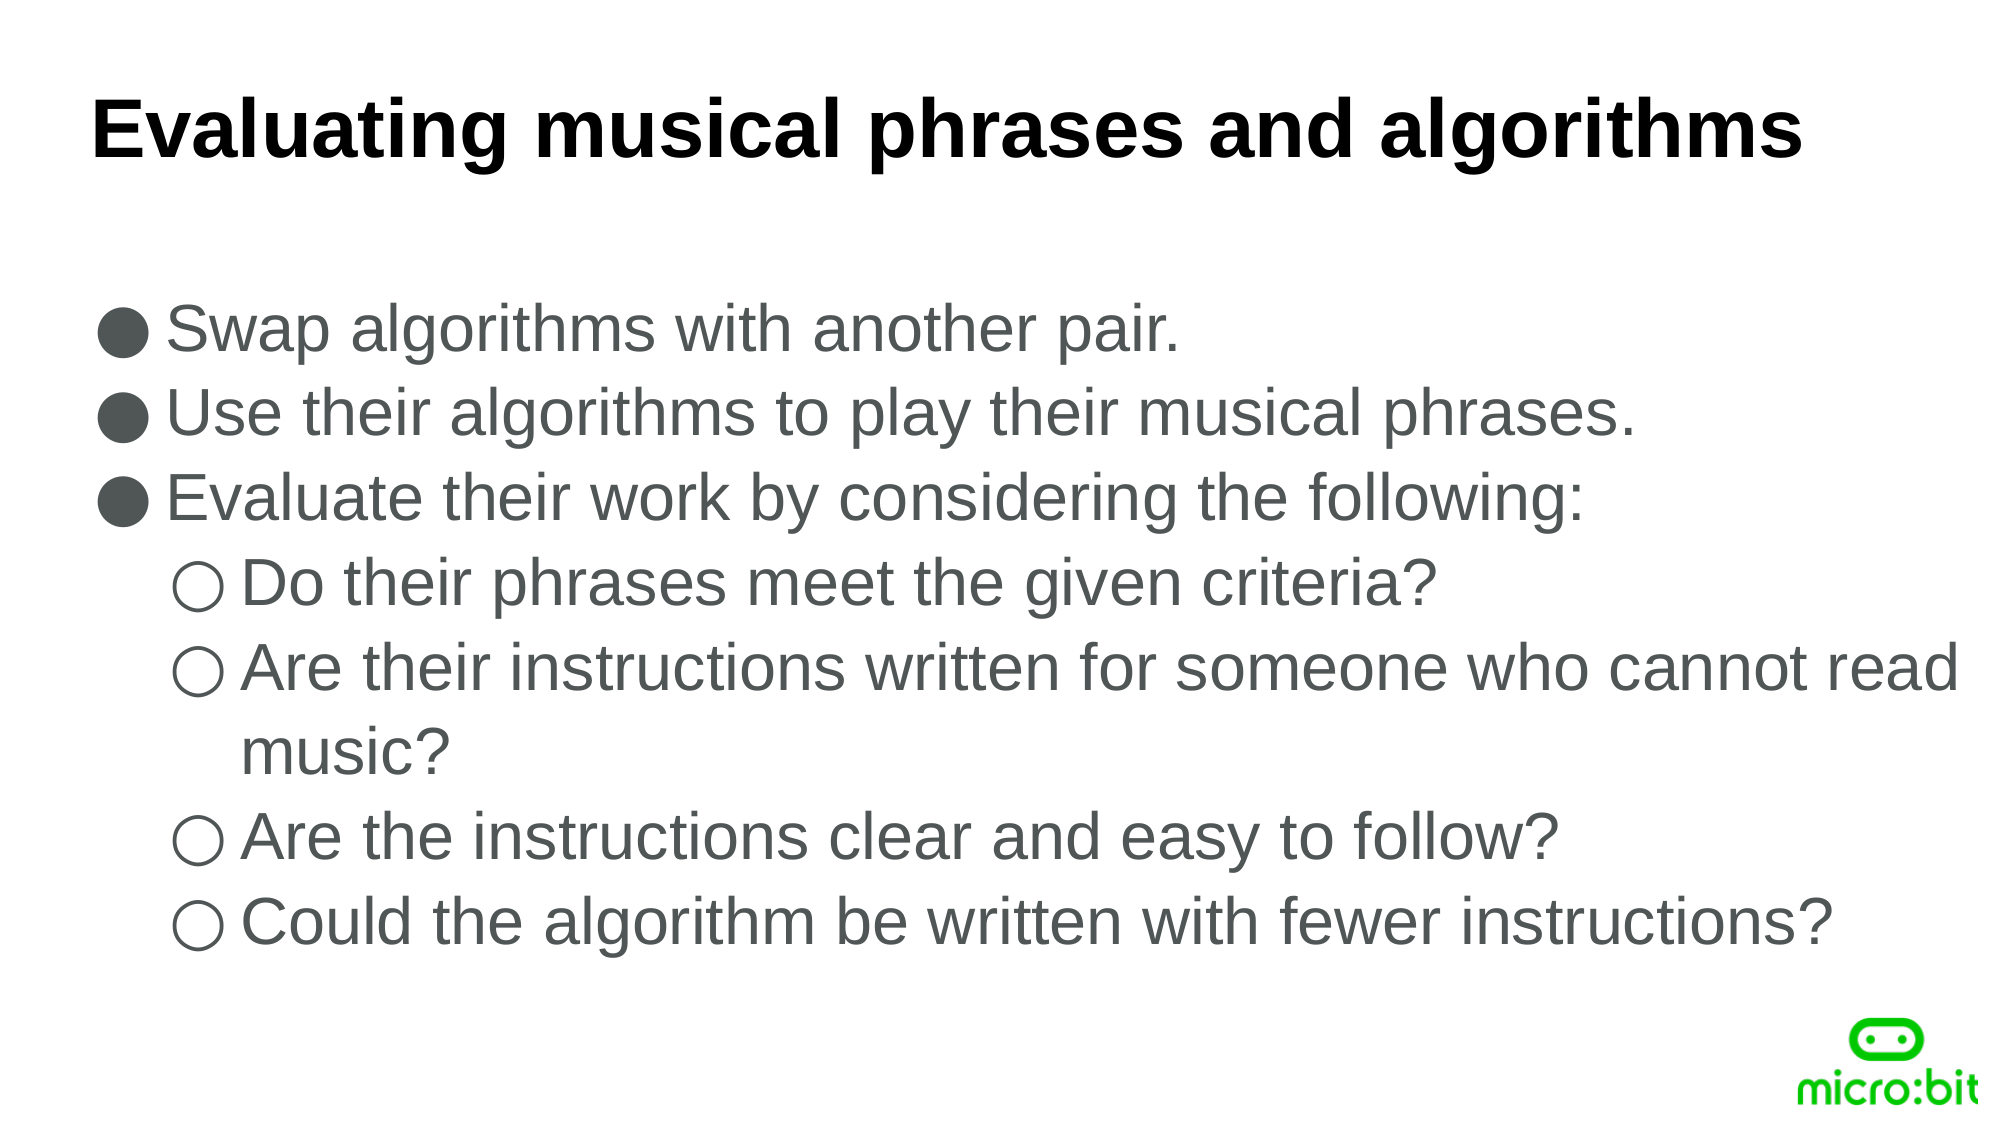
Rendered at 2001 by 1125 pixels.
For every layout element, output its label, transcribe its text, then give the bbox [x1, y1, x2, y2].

picture [1797, 1017, 1978, 1106]
text_box Evaluating musical phrases and algorithms Swap algorithms with another pair. Use their algorithms to play their musical phrases. Evaluate their work by considering the following: Do their phrases meet the given criteria? Are their instructions written for someone who cannot read music? Are the instructions clear and easy to follow? Could the algorithm be written with fewer instructions? [75, 60, 1982, 884]
